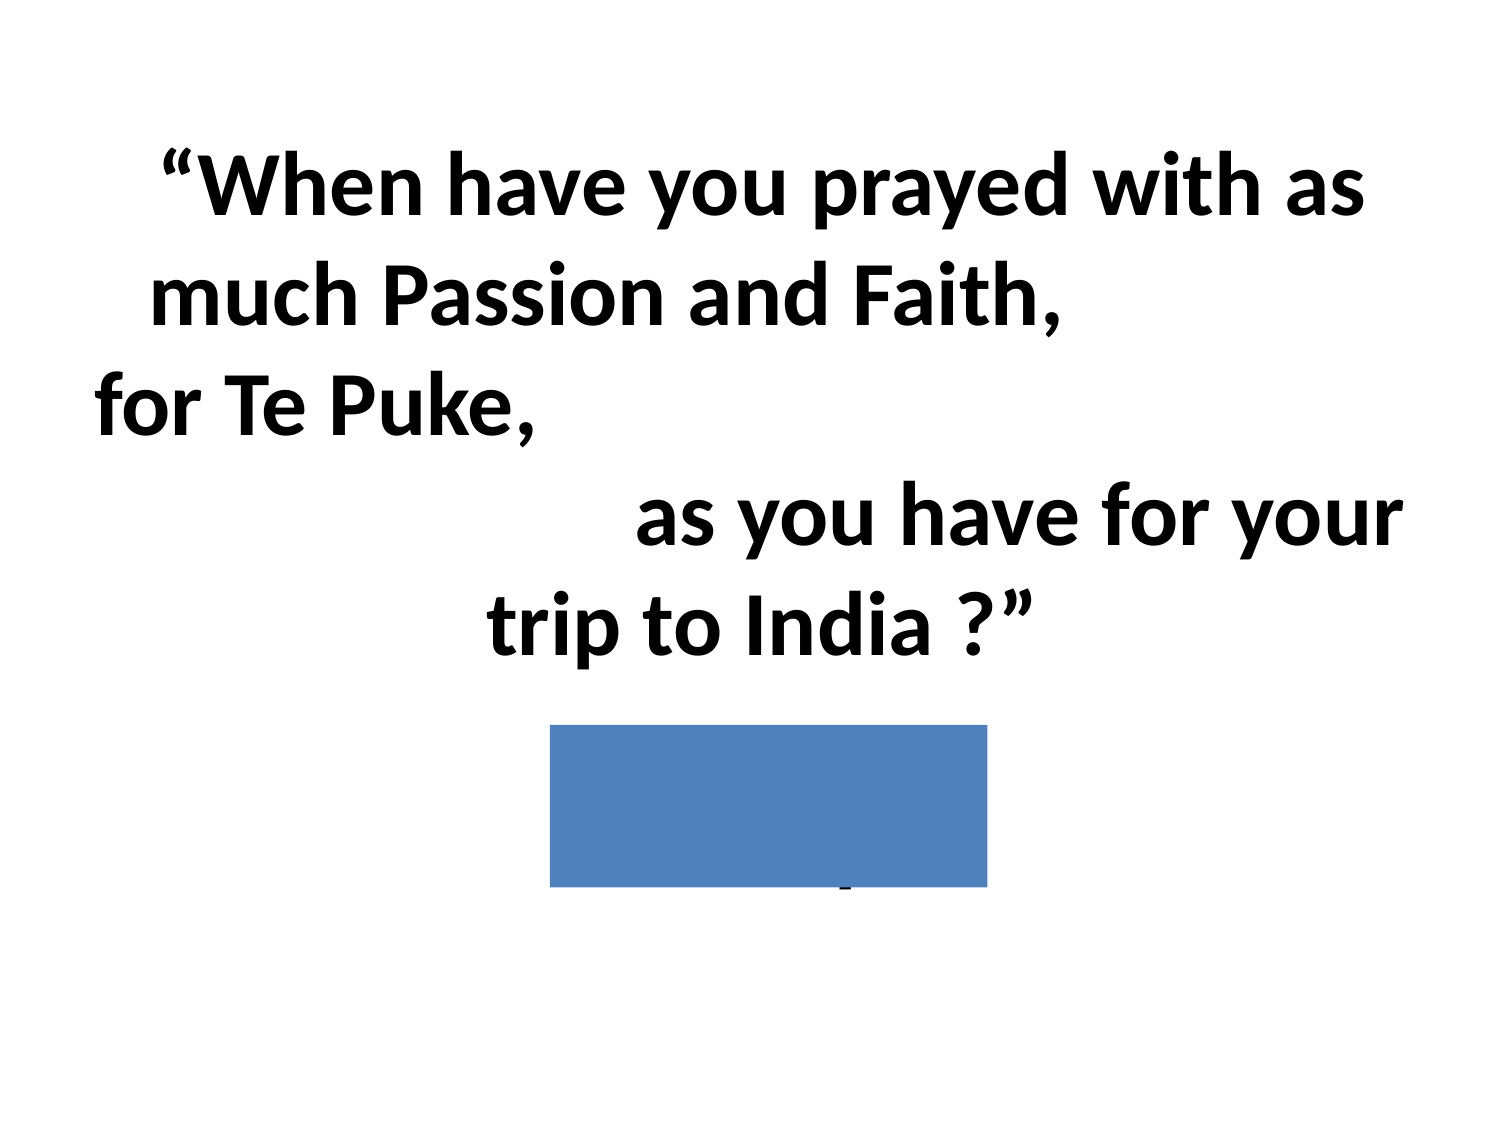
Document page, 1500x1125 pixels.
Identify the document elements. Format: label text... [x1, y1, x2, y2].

title “When have you prayed with as much Passion and Faith, for Te Puke, as you have for your trip to India ?” Ooooops ! [75, 112, 1450, 905]
text_box [548, 723, 989, 890]
